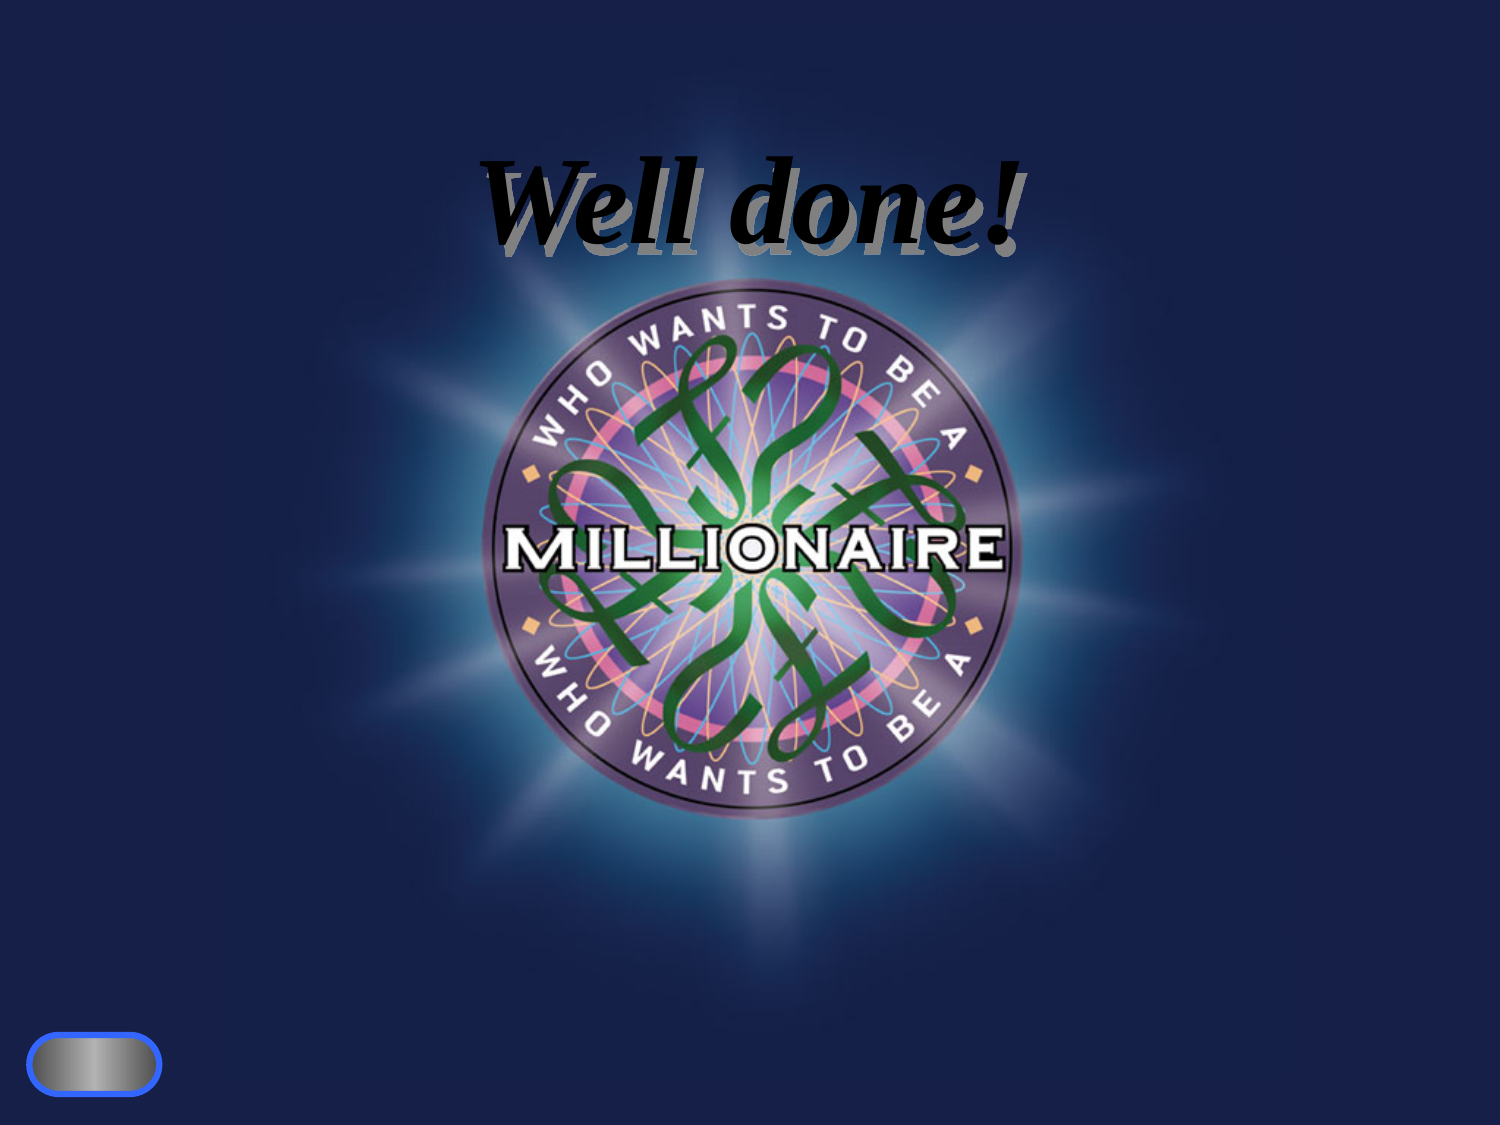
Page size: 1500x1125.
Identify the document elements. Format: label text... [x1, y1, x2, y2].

title Well done! [112, 99, 1388, 288]
text_box [29, 1034, 160, 1094]
picture [0, 0, 1500, 1125]
